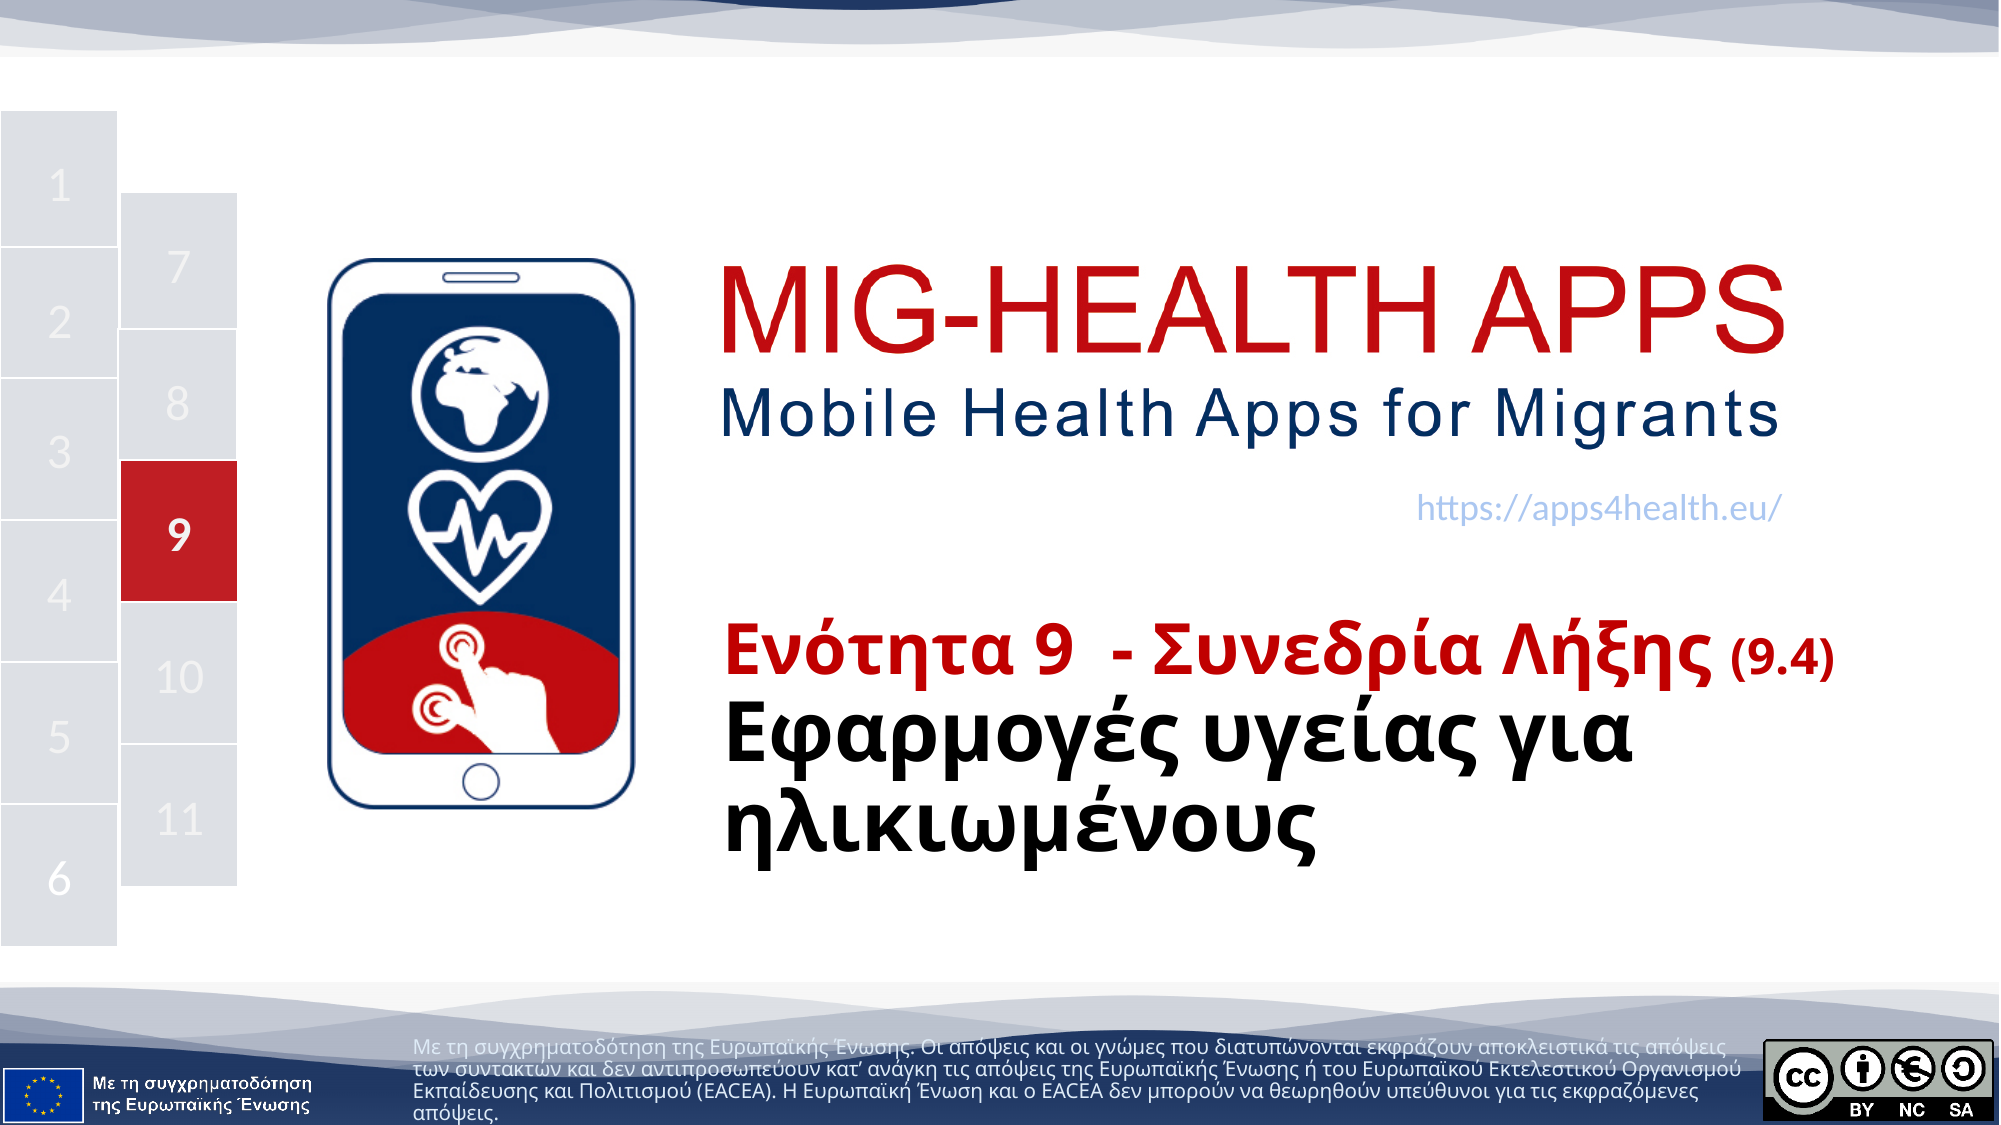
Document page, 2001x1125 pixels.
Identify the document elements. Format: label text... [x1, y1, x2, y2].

text_box 7 [119, 191, 239, 336]
text_box 8 [117, 328, 238, 473]
text_box https://apps4health.eu/ [797, 475, 1798, 536]
picture [0, 0, 1999, 57]
picture [327, 258, 636, 811]
picture [0, 982, 1999, 1125]
text_box 3 [0, 377, 118, 519]
text_box 10 [119, 601, 239, 743]
text_box 6 [0, 803, 120, 948]
picture [706, 186, 1784, 528]
text_box 5 [0, 661, 119, 803]
text_box 4 [0, 519, 119, 661]
text_box 1 [0, 109, 119, 246]
text_box Ενότητα 9 - Συνεδρία Λήξης (9.4) Εφαρμογές υγείας για ηλικιωμένους [707, 576, 1906, 908]
text_box 2 [0, 246, 119, 377]
text_box 9 [118, 459, 239, 603]
text_box 11 [119, 743, 239, 888]
